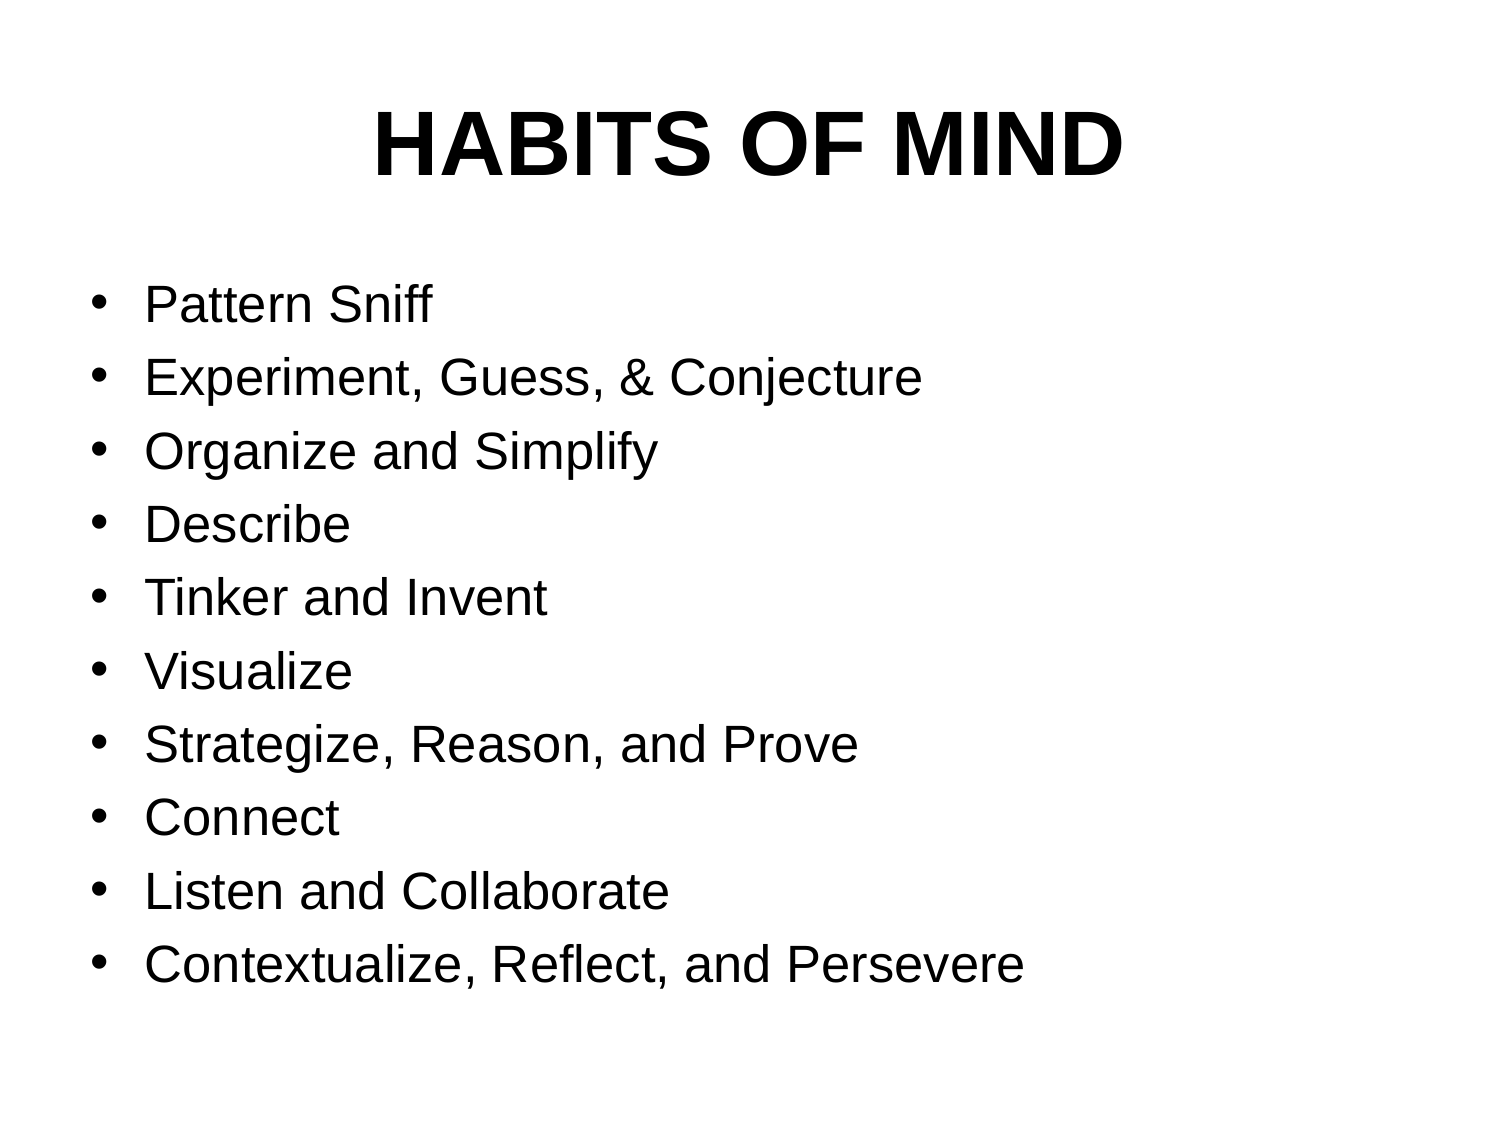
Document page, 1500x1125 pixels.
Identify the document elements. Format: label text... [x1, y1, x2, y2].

title HABITS OF MIND [75, 45, 1425, 233]
list Pattern Sniff Experiment, Guess, & Conjecture Organize and Simplify Describe Tinker and Invent Visualize Strategize, Reason, and Prove Connect Listen and Collaborate Contextualize, Reflect, and Persevere [75, 262, 1425, 1005]
